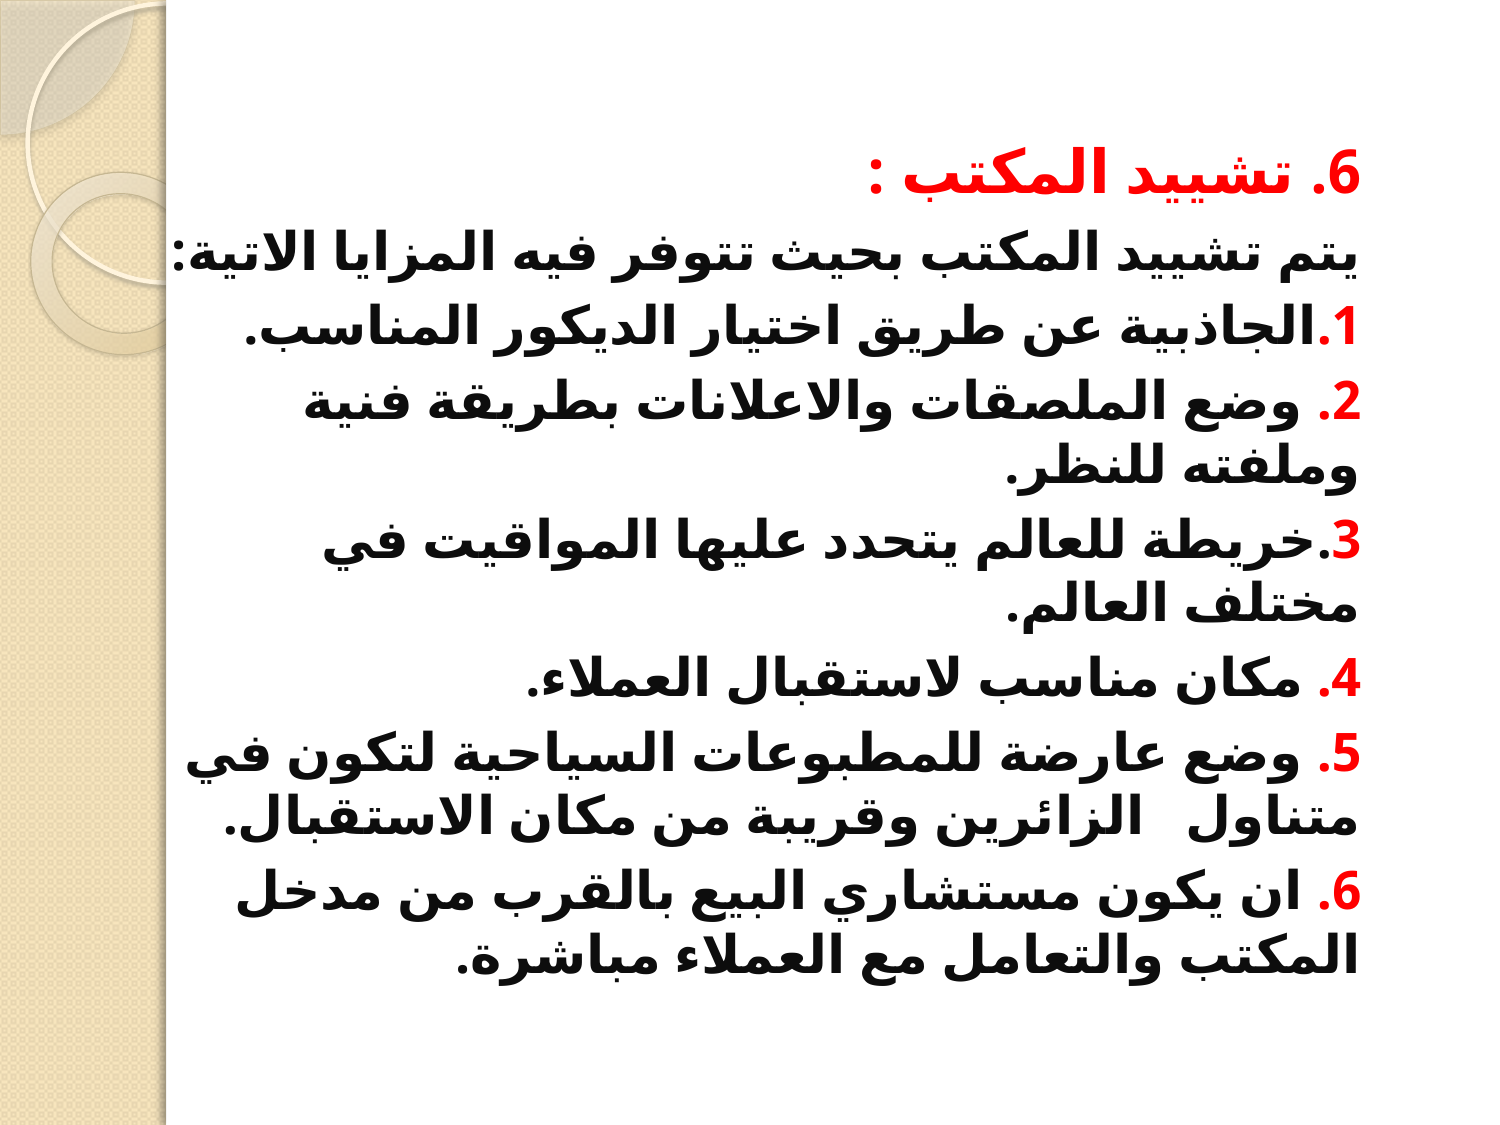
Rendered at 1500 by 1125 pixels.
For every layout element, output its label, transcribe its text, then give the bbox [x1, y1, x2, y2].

list 6. تشييد المكتب : يتم تشييد المكتب بحيث تتوفر فيه المزايا الاتية: 1.الجاذبية عن طريق اختيار الديكور المناسب. 2. وضع الملصقات والاعلانات بطريقة فنية وملفته للنظر. 3.خريطة للعالم يتحدد عليها المواقيت في مختلف العالم. 4. مكان مناسب لاستقبال العملاء. 5. وضع عارضة للمطبوعات السياحية لتكون في متناول الزائرين وقريبة من مكان الاستقبال. 6. ان يكون مستشاري البيع بالقرب من مدخل المكتب والتعامل مع العملاء مباشرة. [147, 125, 1376, 1034]
